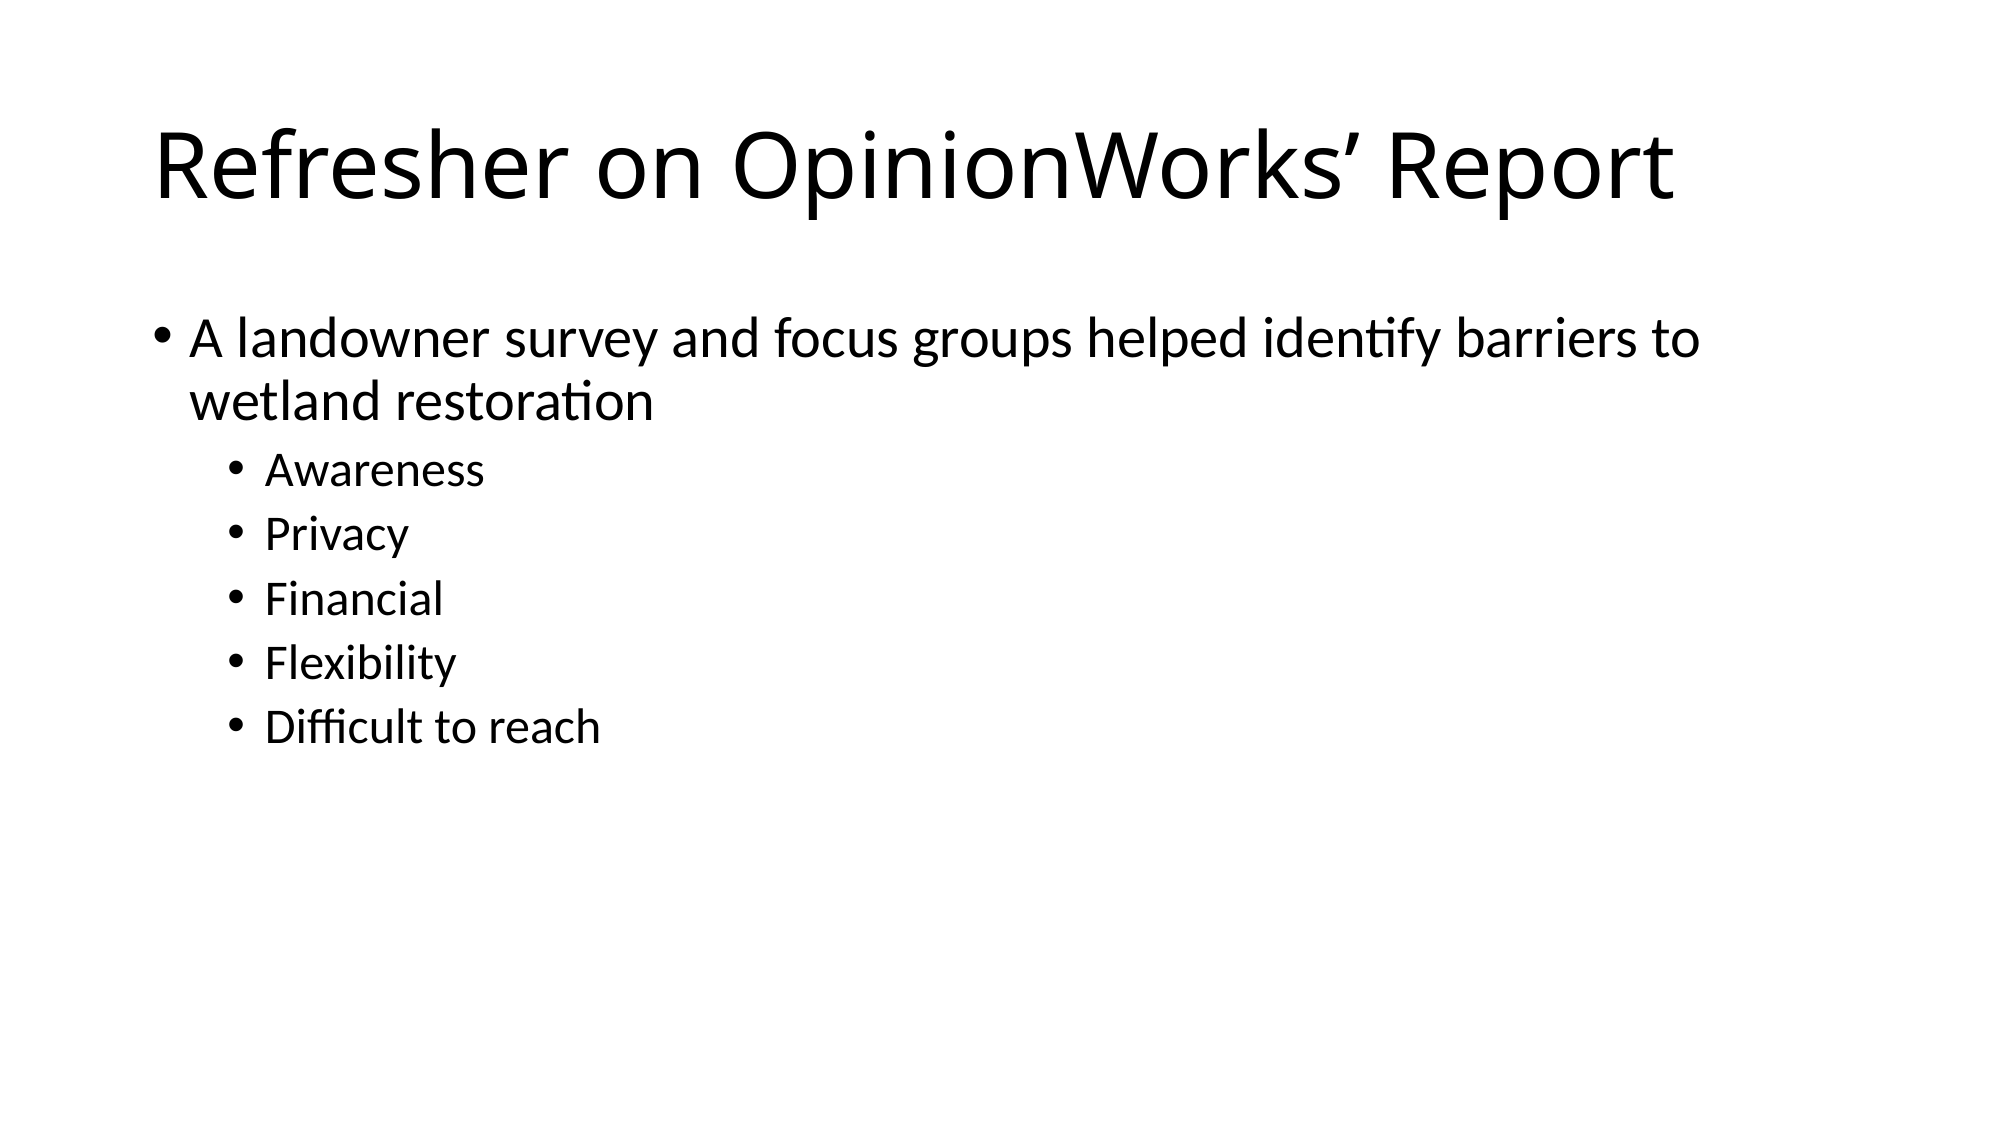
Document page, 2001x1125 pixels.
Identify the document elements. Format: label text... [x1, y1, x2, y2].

list A landowner survey and focus groups helped identify barriers to wetland restoration Awareness Privacy Financial Flexibility Difficult to reach [137, 299, 1863, 1014]
title Refresher on OpinionWorks’ Report [137, 59, 1863, 278]
